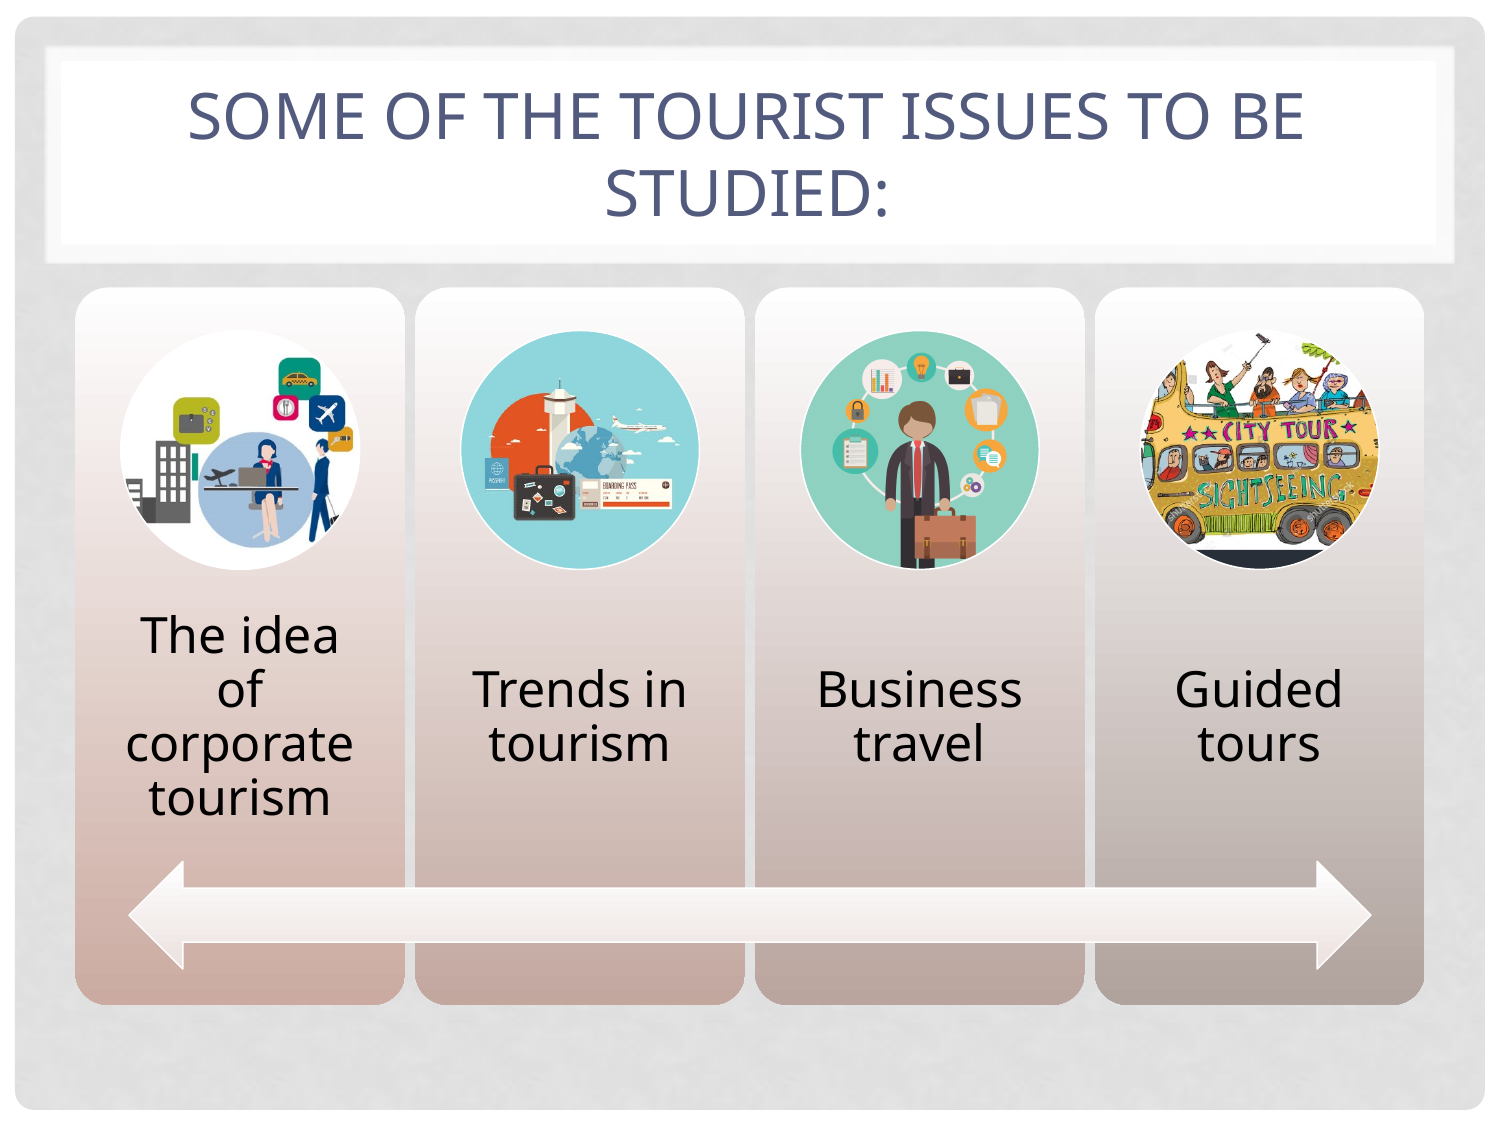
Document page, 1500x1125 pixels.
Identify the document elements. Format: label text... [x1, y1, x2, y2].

title Some of the tourist issues to be studied: [69, 66, 1425, 238]
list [74, 287, 1426, 1006]
